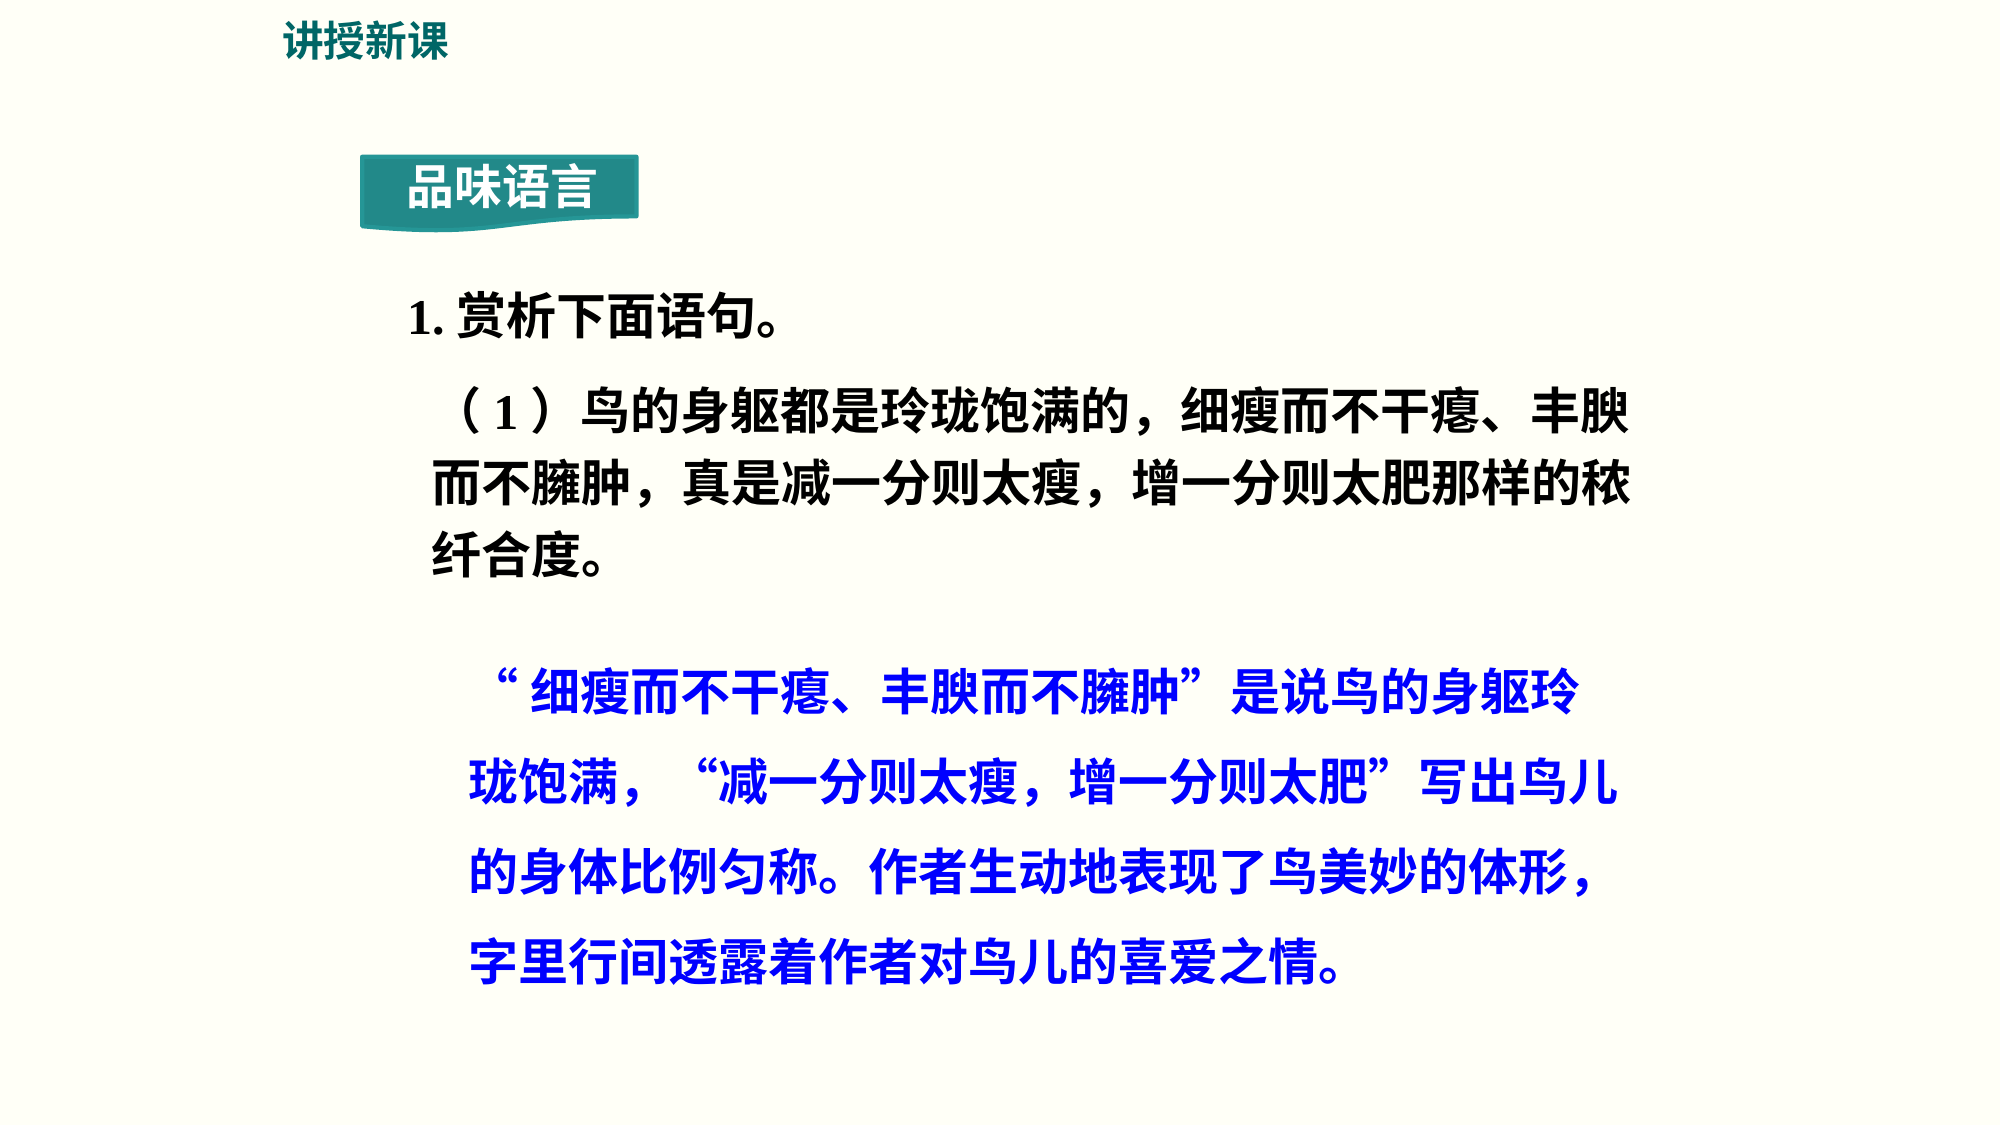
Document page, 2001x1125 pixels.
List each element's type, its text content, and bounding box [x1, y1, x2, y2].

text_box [361, 148, 644, 232]
text_box 1.赏析下面语句。 [392, 277, 1226, 352]
text_box （1）鸟的身躯都是玲珑饱满的，细瘦而不干瘪、丰腴而不臃肿，真是减一分则太瘦，增一分则太肥那样的秾纤合度。 [416, 360, 1682, 591]
text_box “细瘦而不干瘪、丰腴而不臃肿”是说鸟的身躯玲珑饱满，“减一分则太瘦，增一分则太肥”写出鸟儿的身体比例匀称。作者生动地表现了鸟美妙的体形，字里行间透露着作者对鸟儿的喜爱之情。 [453, 623, 1644, 999]
text_box 讲授新课 [267, 7, 480, 73]
